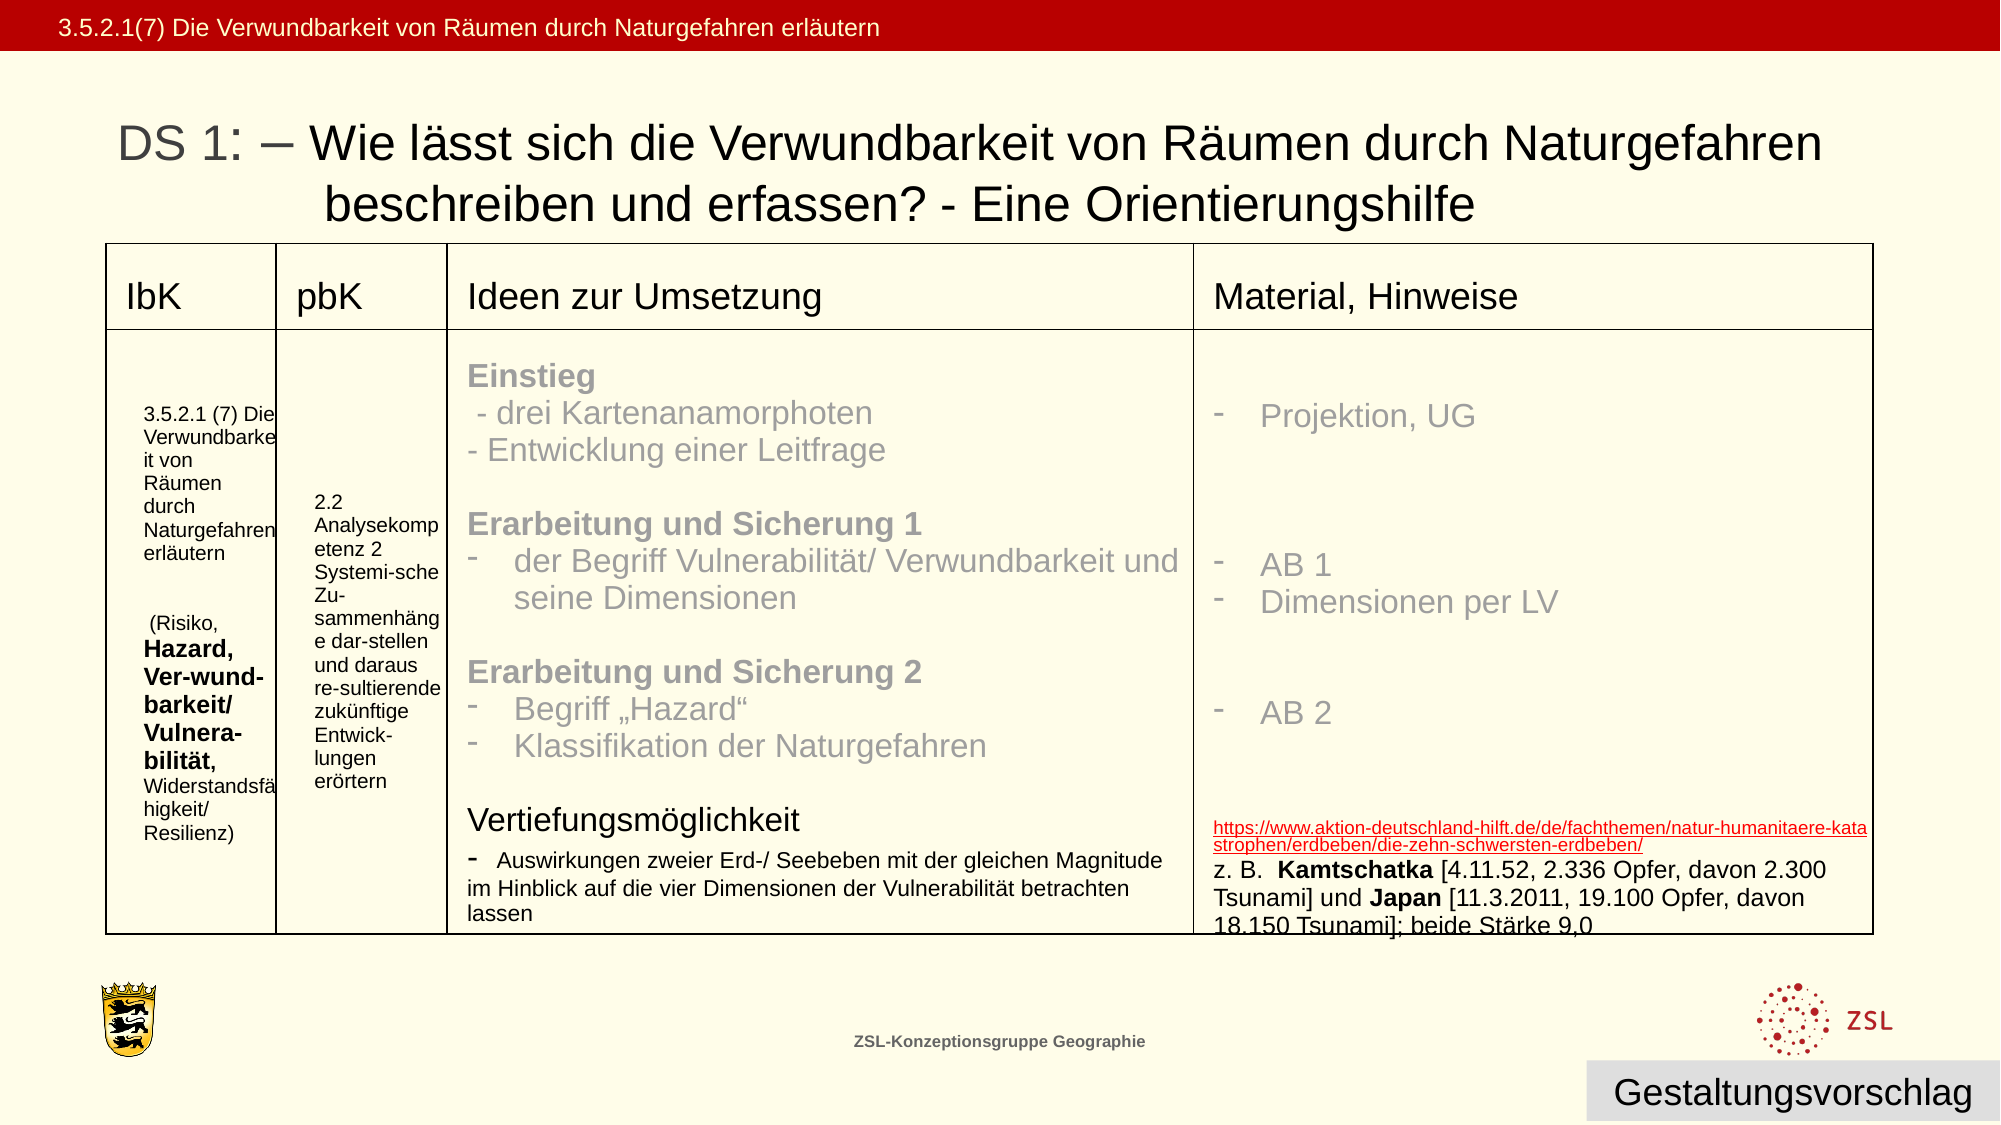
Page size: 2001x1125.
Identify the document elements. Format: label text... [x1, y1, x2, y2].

table_header Ideen zur Umsetzung [448, 244, 1193, 329]
table_header IbK [107, 244, 275, 329]
text_box 3.5.2.1(7) Die Verwundbarkeit von Räumen durch Naturgefahren erläutern [43, 4, 1866, 57]
table_cell Einstieg - drei Kartenanamorphoten - Entwicklung einer Leitfrage Erarbeitung und Sicherung 1 der Begriff Vulnerabilität/ Verwundbarkeit und seine Dimensionen Erarbeitung und Sicherung 2 Begriff „Hazard“ Klassifikation der Naturgefahren Vertiefungsmöglichkeit - Auswirkungen zweier Erd-/ Seebeben mit der gleichen Magnitude im Hinblick auf die vier Dimensionen der Vulnerabilität betrachten lassen [448, 330, 1193, 933]
table_cell 3.5.2.1 (7) Die Verwundbarkeit von Räumen durch Naturgefahren erläutern (Risiko, Hazard, Ver-wund-barkeit/ Vulnera-bilität, Widerstandsfähigkeit/ Resilienz) [107, 330, 275, 933]
picture [99, 979, 158, 1059]
footer ZSL-Konzeptionsgruppe Geographie [704, 1023, 1296, 1083]
table_header pbK [277, 244, 446, 329]
text_box Gestaltungsvorschlag [1586, 1060, 2000, 1121]
table_cell Projektion, UG AB 1 Dimensionen per LV AB 2 https://www.aktion-deutschland-hilft.de/de/fachthemen/natur-humanitaere-katastrophen/erdbeben/die-zehn-schwersten-erdbeben/ z. B. Kamtschatka [4.11.52, 2.336 Opfer, davon 2.300 Tsunami] und Japan [11.3.2011, 19.100 Opfer, davon 18.150 Tsunami]; beide Stärke 9,0 [1194, 330, 1872, 933]
text_box DS 1: – Wie lässt sich die Verwundbarkeit von Räumen durch Naturgefahren beschreiben und erfassen? - Eine Orientierungshilfe [102, 66, 1925, 268]
table_cell 2.2 Analysekompetenz 2 Systemi-sche Zu-sammenhänge dar-stellen und daraus re-sultierende zukünftige Entwick-lungen erörtern [277, 330, 446, 933]
table_header Material, Hinweise [1194, 244, 1872, 329]
